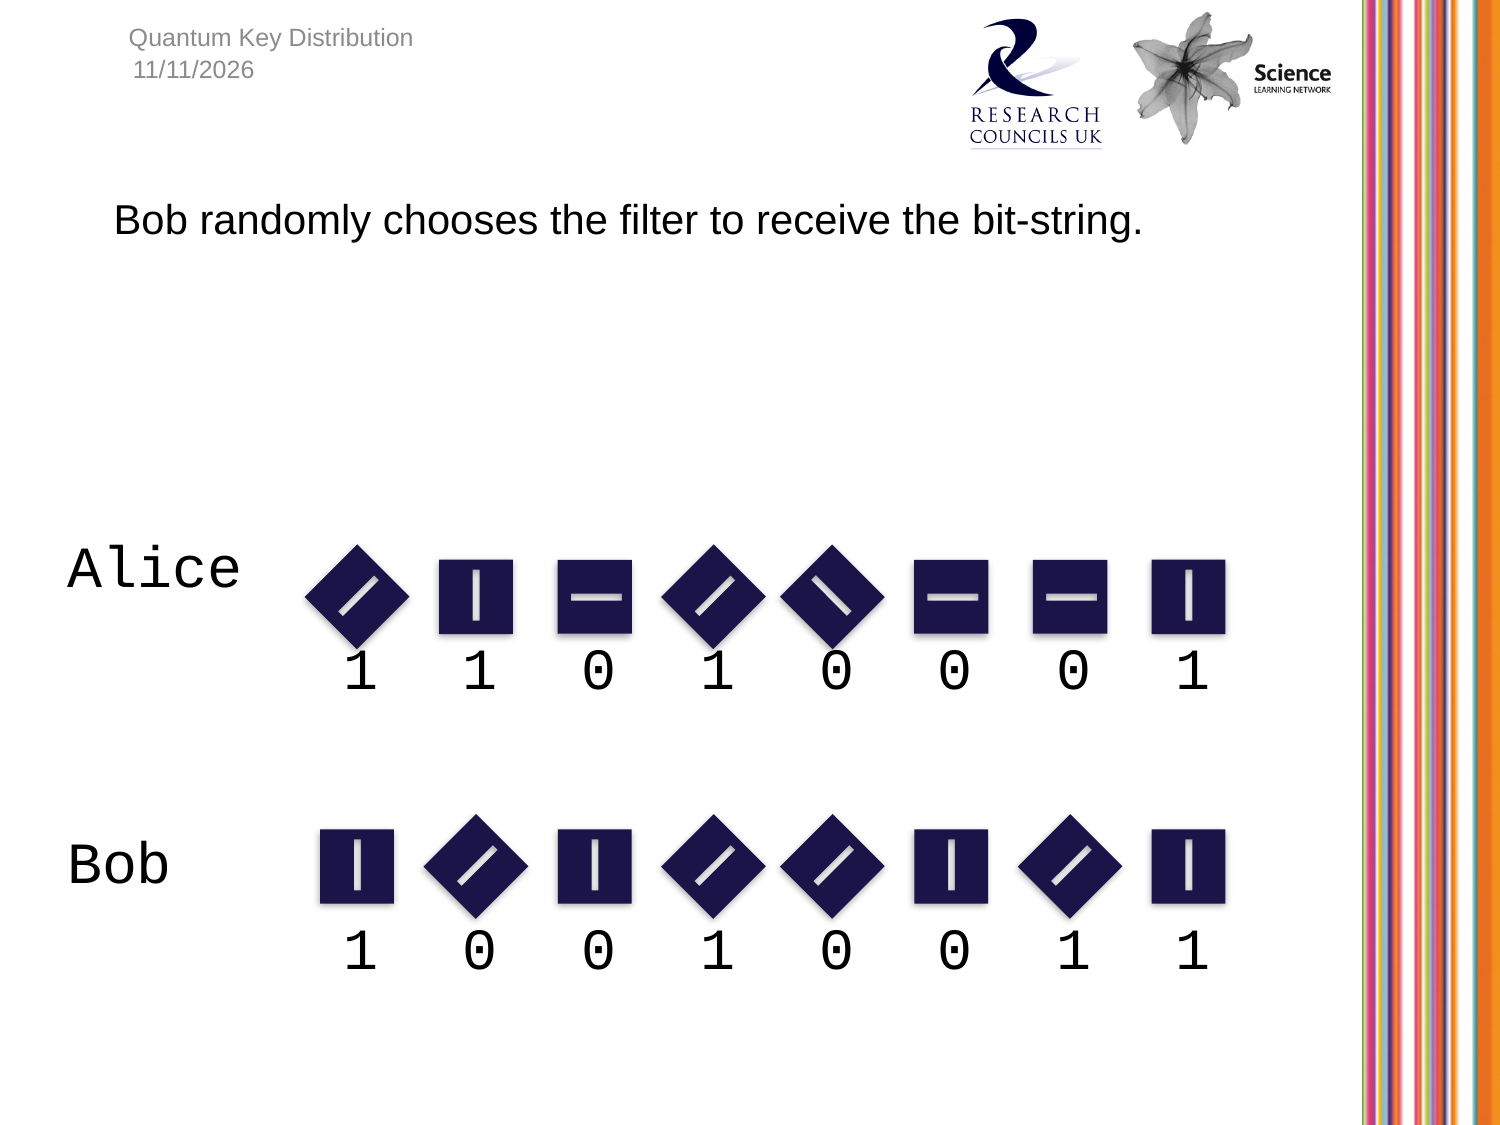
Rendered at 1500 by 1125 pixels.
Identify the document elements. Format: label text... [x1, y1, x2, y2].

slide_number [117, 67, 456, 99]
list Bob randomly chooses the filter to receive the bit-string. [113, 188, 1288, 493]
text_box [319, 559, 395, 990]
text_box Bob [52, 817, 205, 903]
picture [1362, 0, 1500, 1125]
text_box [913, 559, 989, 990]
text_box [1151, 559, 1226, 990]
text_box Alice [52, 521, 275, 607]
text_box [676, 559, 751, 990]
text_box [794, 559, 870, 990]
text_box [438, 559, 514, 990]
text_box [557, 559, 633, 990]
picture [965, 13, 1107, 155]
picture [1122, 0, 1341, 155]
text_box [1032, 559, 1108, 990]
footer Quantum Key Distribution [113, 6, 621, 67]
